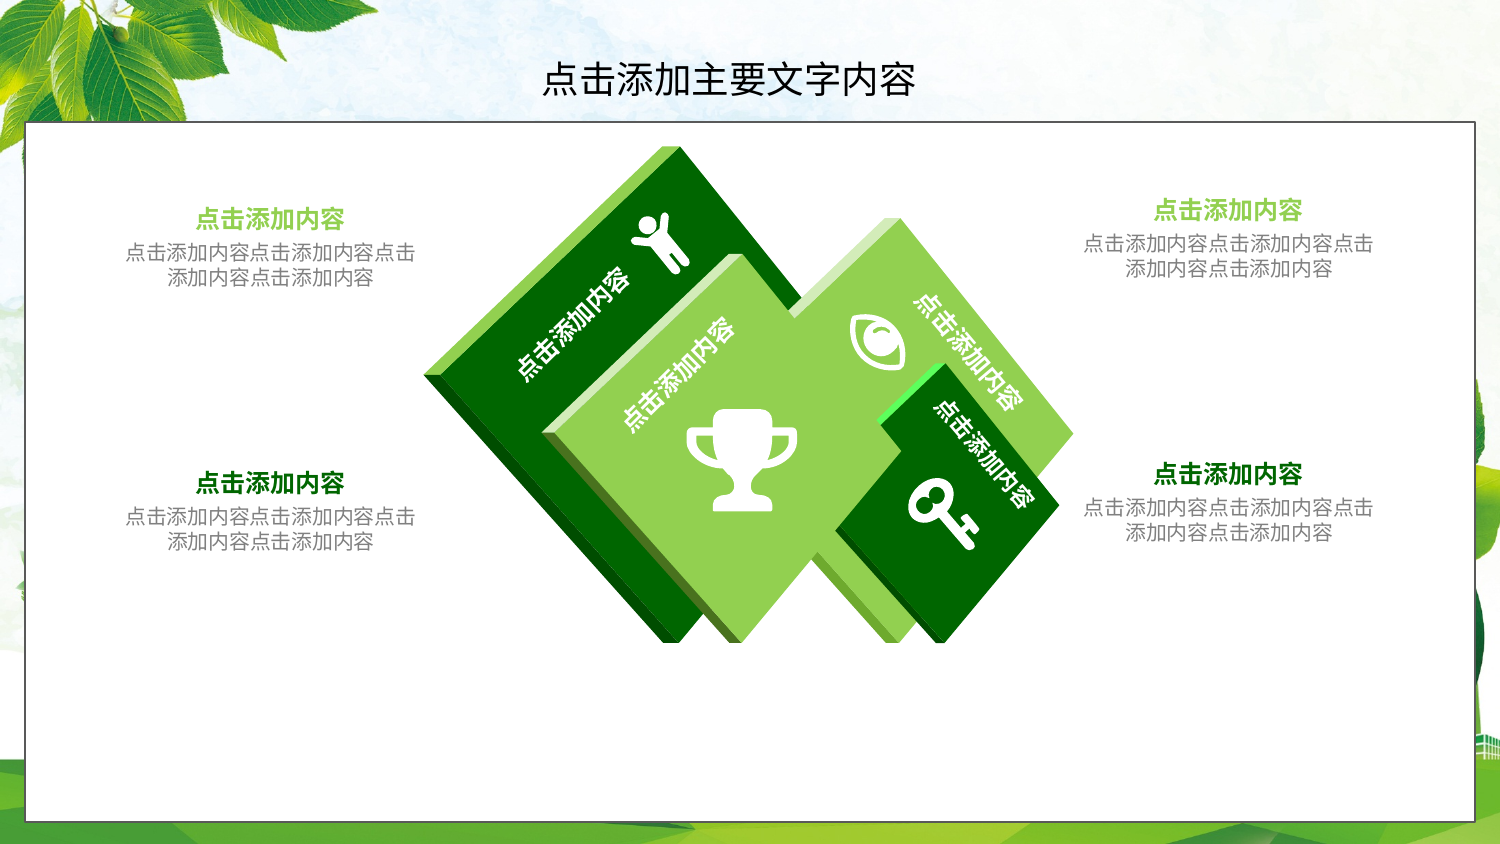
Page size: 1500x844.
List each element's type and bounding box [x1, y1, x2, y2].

text_box [423, 146, 883, 644]
text_box [541, 253, 902, 644]
text_box [117, 467, 424, 555]
text_box [907, 363, 1060, 644]
picture [0, 0, 1500, 844]
text_box [1076, 458, 1383, 546]
text_box [680, 217, 1074, 644]
text_box [1076, 194, 1383, 282]
text_box [117, 203, 424, 291]
